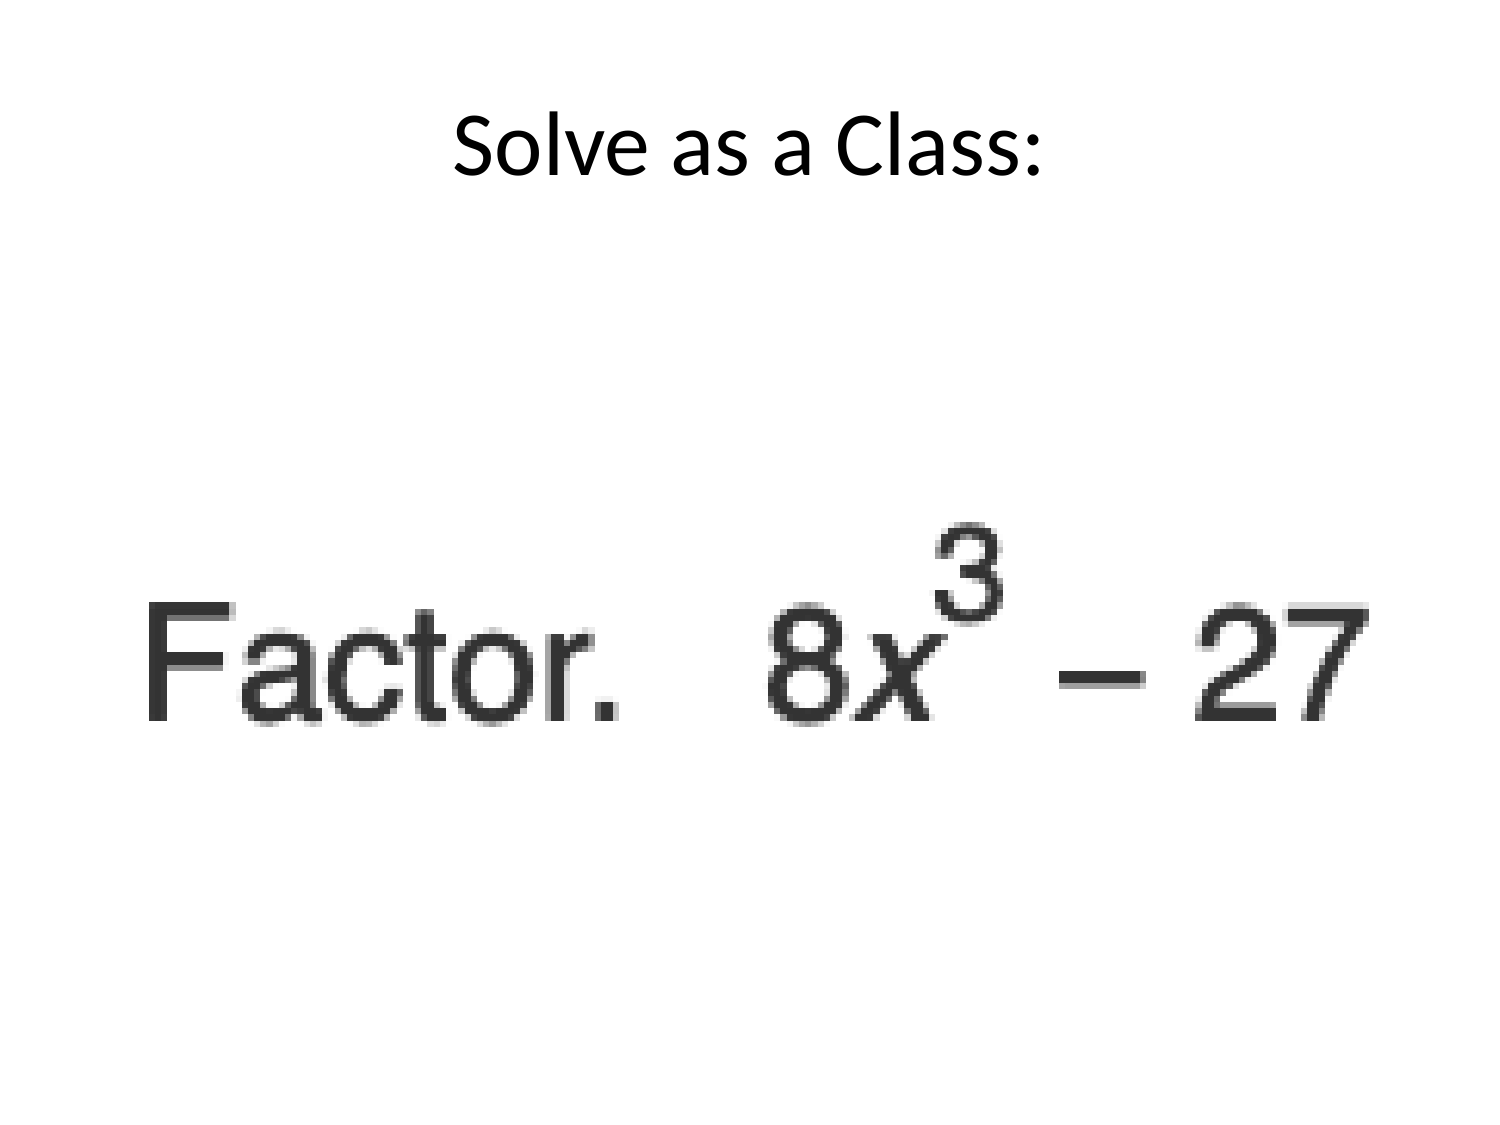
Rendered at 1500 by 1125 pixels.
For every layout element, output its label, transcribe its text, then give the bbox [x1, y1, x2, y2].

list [74, 262, 1426, 1006]
title Solve as a Class: [75, 45, 1425, 233]
